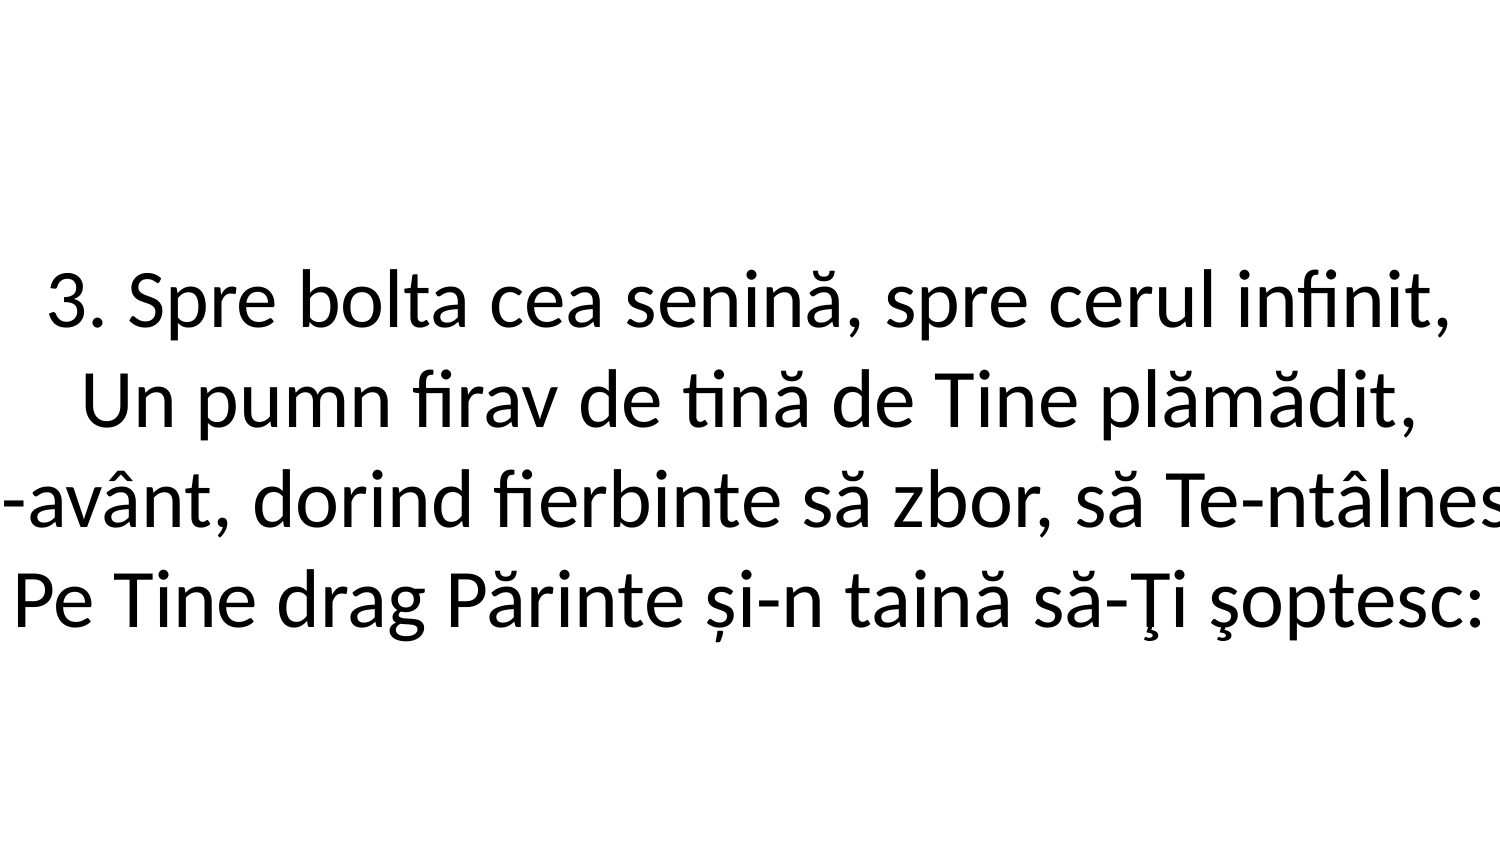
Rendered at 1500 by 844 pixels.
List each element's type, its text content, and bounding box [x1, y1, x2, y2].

text_box 3. Spre bolta cea senină, spre cerul infinit, Un pumn firav de tină de Tine plămădit, M-avânt, dorind fierbinte să zbor, să Te-ntâlnesc, Pe Tine drag Părinte și-n taină să-Ţi şoptesc: [0, 192, 1500, 652]
